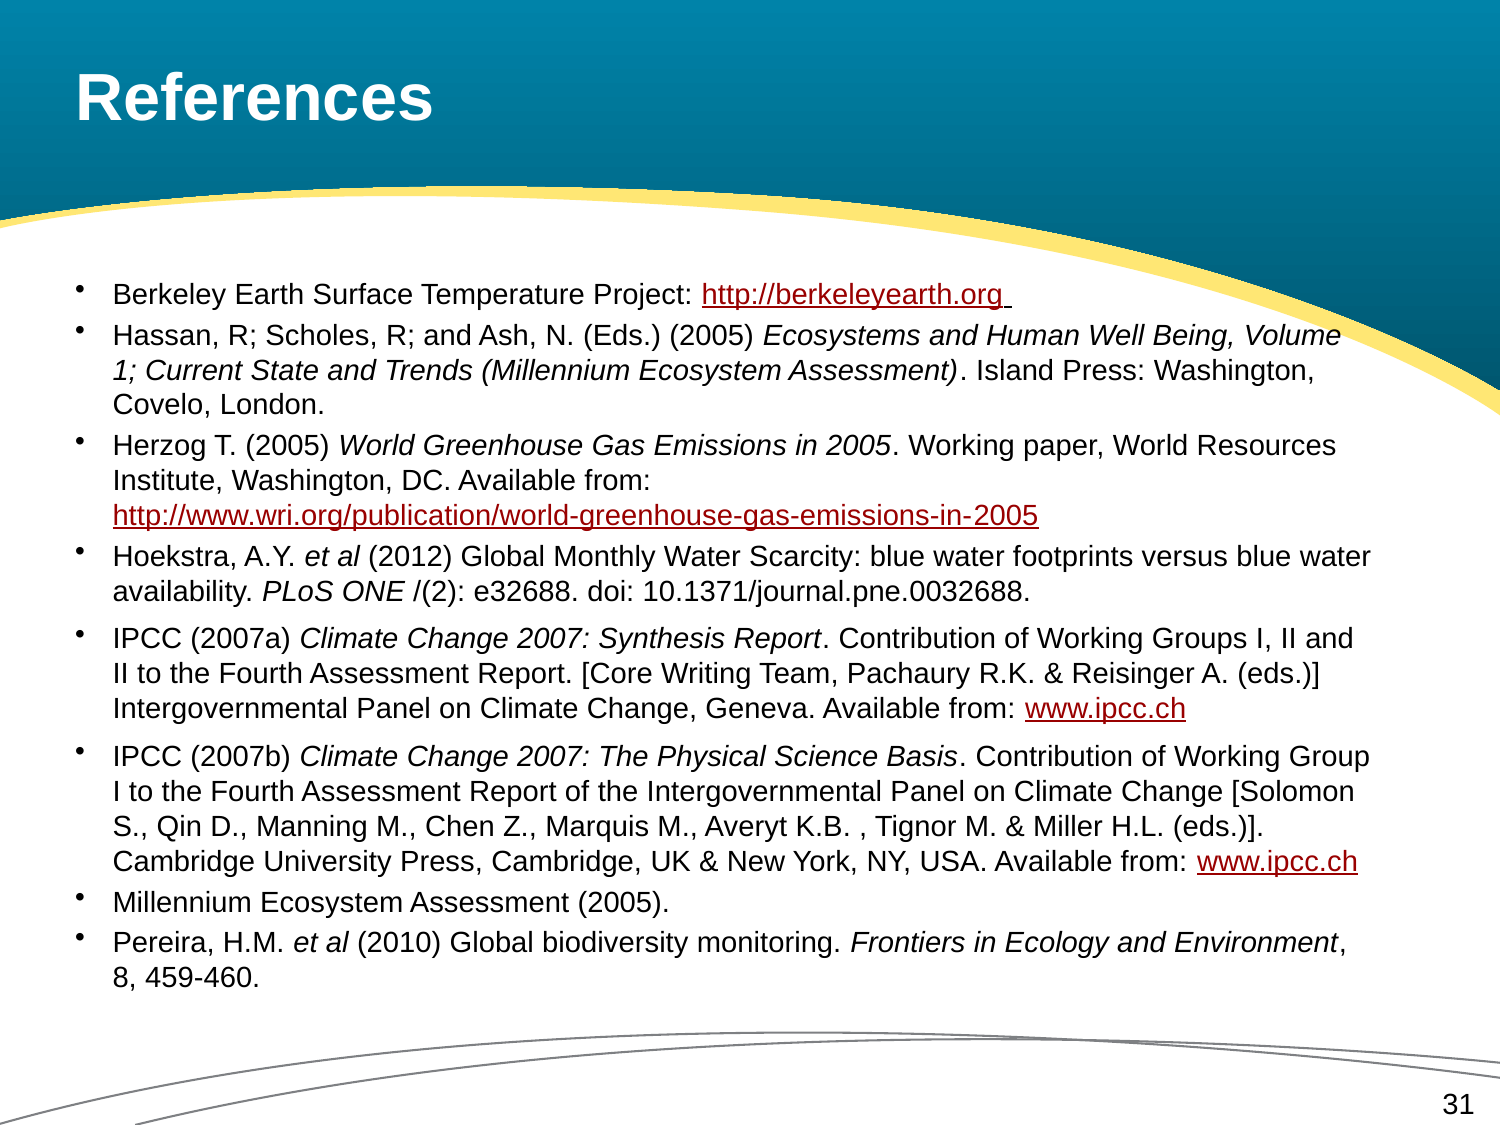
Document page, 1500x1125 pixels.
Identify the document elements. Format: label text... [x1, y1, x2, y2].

title References [74, 0, 1476, 188]
list Berkeley Earth Surface Temperature Project: http://berkeleyearth.org Hassan, R; Scholes, R; and Ash, N. (Eds.) (2005) Ecosystems and Human Well Being, Volume 1; Current State and Trends (Millennium Ecosystem Assessment). Island Press: Washington, Covelo, London. Herzog T. (2005) World Greenhouse Gas Emissions in 2005. Working paper, World Resources Institute, Washington, DC. Available from: http://www.wri.org/publication/world-greenhouse-gas-emissions-in-2005 Hoekstra, A.Y. et al (2012) Global Monthly Water Scarcity: blue water footprints versus blue water availability. PLoS ONE /(2): e32688. doi: 10.1371/journal.pne.0032688. IPCC (2007a) Climate Change 2007: Synthesis Report. Contribution of Working Groups I, II and II to the Fourth Assessment Report. [Core Writing Team, Pachaury R.K. & Reisinger A. (eds.)] Intergovernmental Panel on Climate Change, Geneva. Available from: www.ipcc.ch IPCC (2007b) Climate Change 2007: The Physical Science Basis. Contribution of Working Group I to the Fourth Assessment Report of the Intergovernmental Panel on Climate Change [Solomon S., Qin D., Manning M., Chen Z., Marquis M., Averyt K.B. , Tignor M. & Miller H.L. (eds.)]. Cambridge University Press, Cambridge, UK & New York, NY, USA. Available from: www.ipcc.ch Millennium Ecosystem Assessment (2005). Pereira, H.M. et al (2010) Global biodiversity monitoring. Frontiers in Ecology and Environment, 8, 459-460. [74, 274, 1376, 926]
slide_number 31 [1124, 1084, 1476, 1113]
